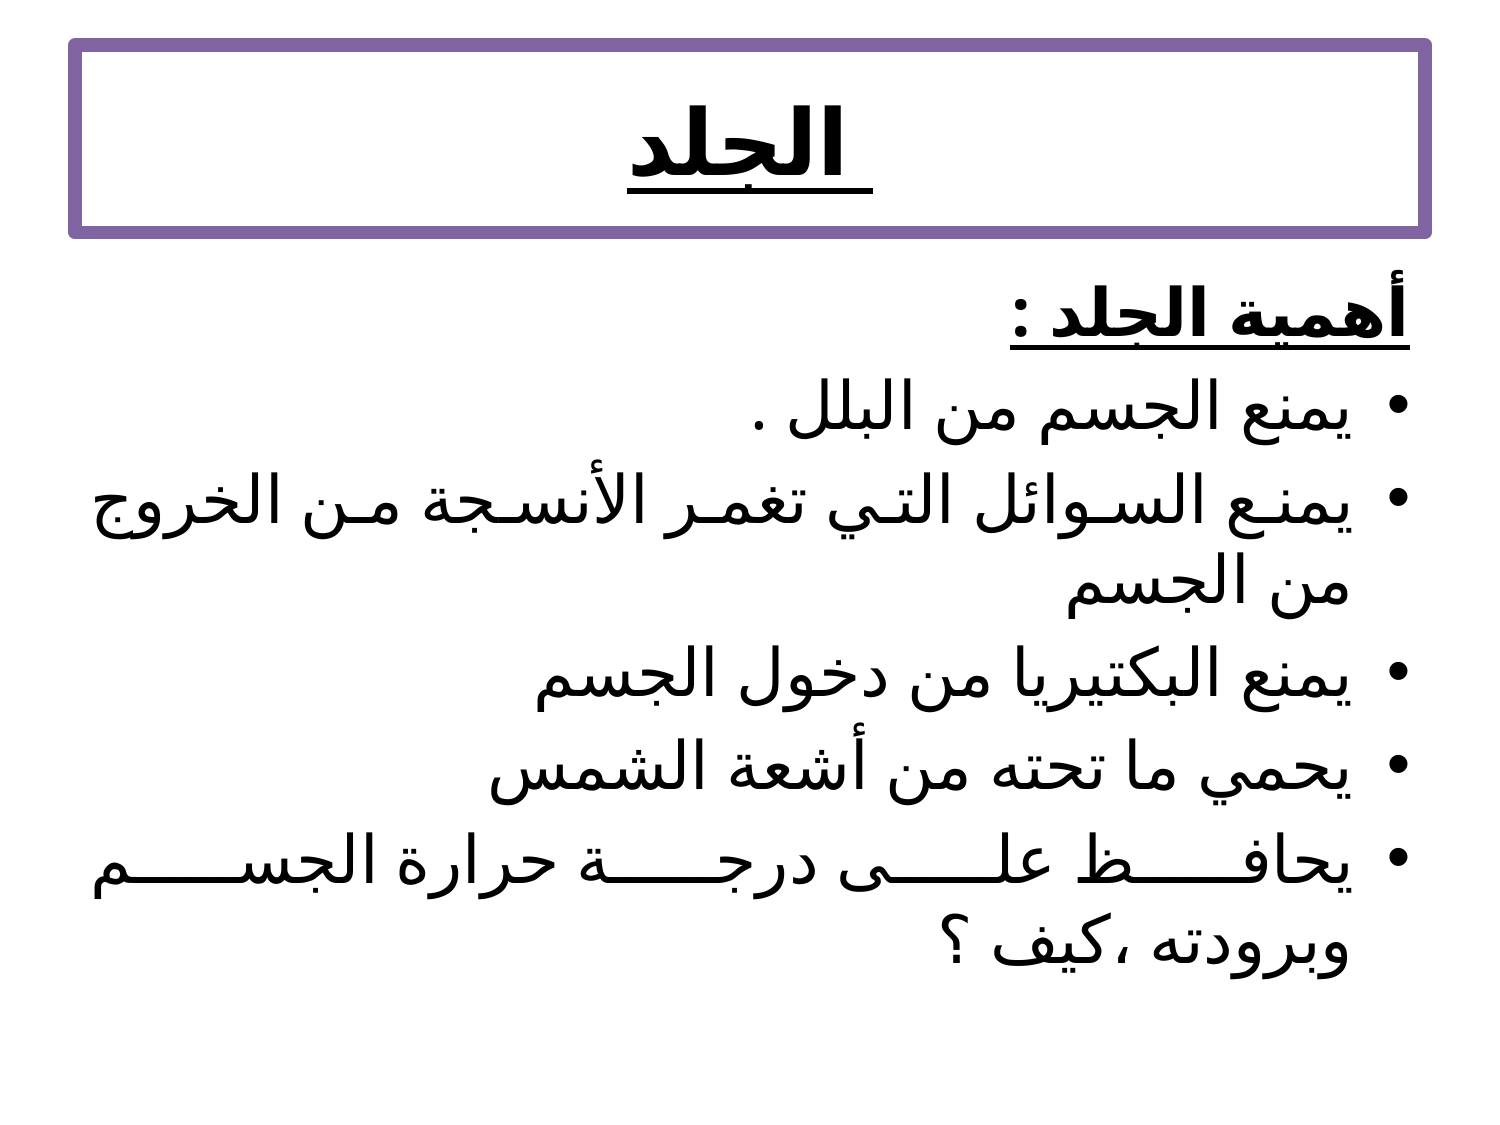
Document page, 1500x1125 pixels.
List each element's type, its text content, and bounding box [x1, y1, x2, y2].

title الجلد [75, 45, 1425, 233]
list أهمية الجلد : يمنع الجسم من البلل . يمنع السوائل التي تغمر الأنسجة من الخروج من الجسم يمنع البكتيريا من دخول الجسم يحمي ما تحته من أشعة الشمس يحافظ على درجة حرارة الجسم وبرودته ،كيف ؟ [75, 262, 1425, 1005]
